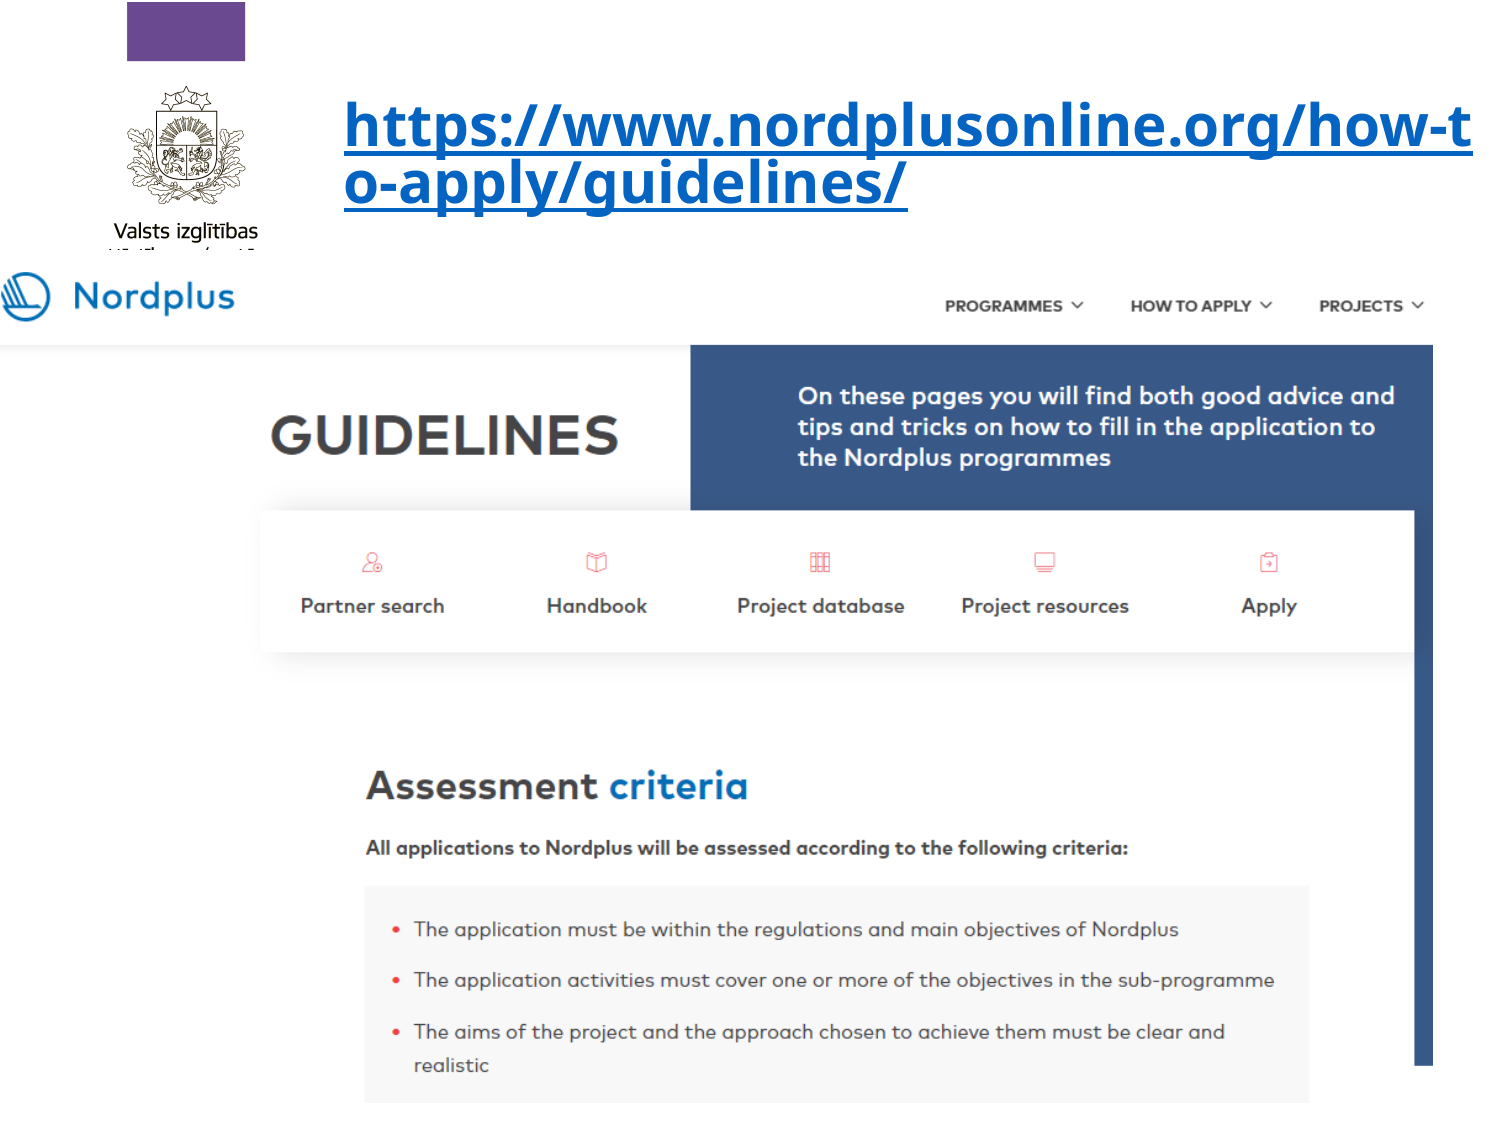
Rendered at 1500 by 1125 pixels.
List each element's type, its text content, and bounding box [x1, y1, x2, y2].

picture [0, 0, 1500, 1125]
title https://www.nordplusonline.org/how-to-apply/guidelines/ [328, 0, 1500, 251]
